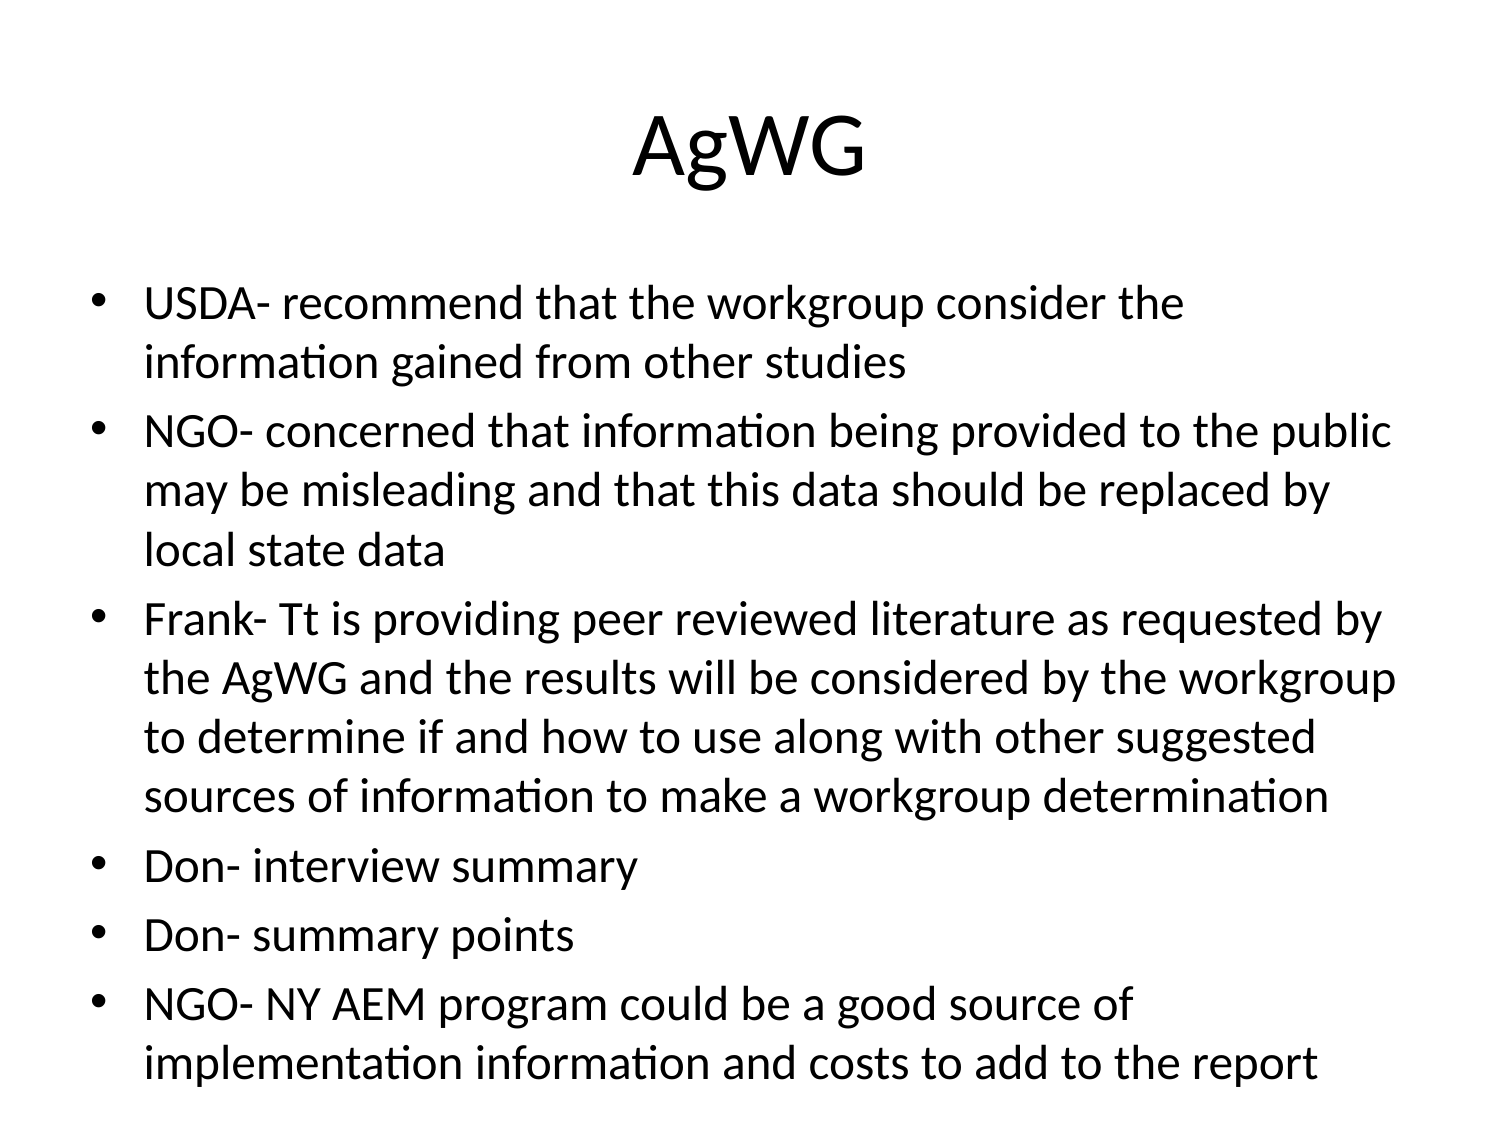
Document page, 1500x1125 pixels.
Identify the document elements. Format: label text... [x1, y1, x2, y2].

list USDA- recommend that the workgroup consider the information gained from other studies NGO- concerned that information being provided to the public may be misleading and that this data should be replaced by local state data Frank- Tt is providing peer reviewed literature as requested by the AgWG and the results will be considered by the workgroup to determine if and how to use along with other suggested sources of information to make a workgroup determination Don- interview summary Don- summary points NGO- NY AEM program could be a good source of implementation information and costs to add to the report [75, 262, 1425, 1125]
title AgWG [75, 45, 1425, 233]
